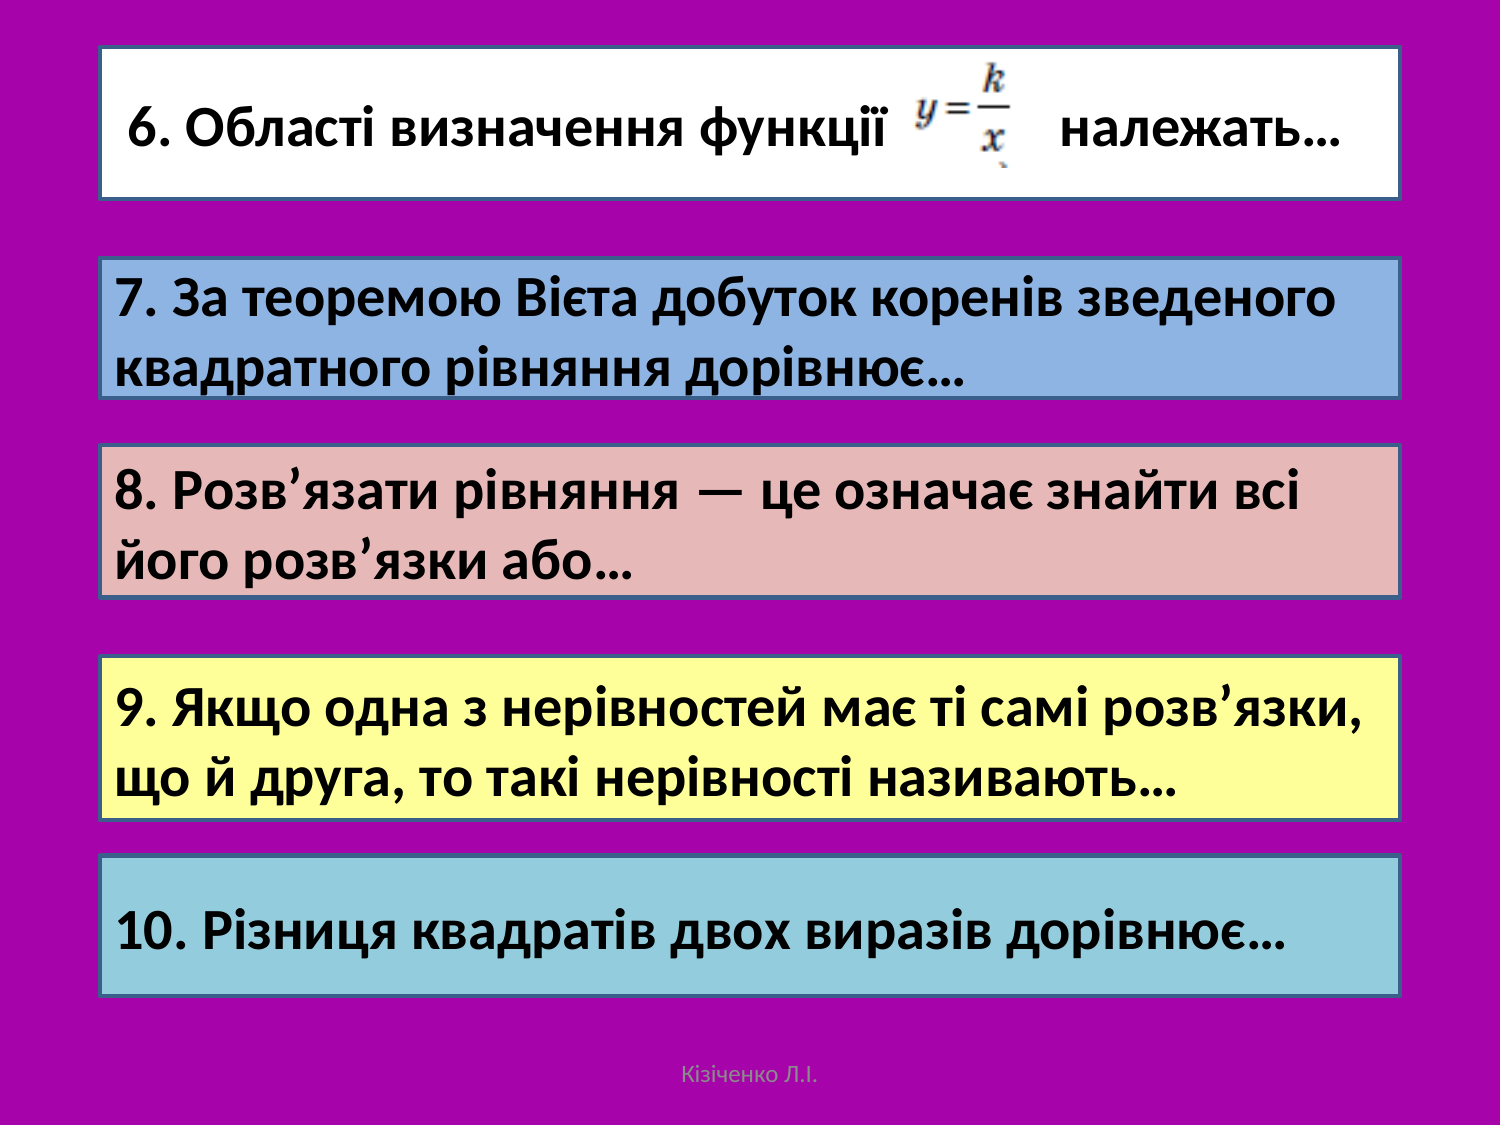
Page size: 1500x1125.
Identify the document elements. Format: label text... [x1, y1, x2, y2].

footer Кізіченко Л.І. [512, 1042, 988, 1103]
text_box 10. Різниця квадратів двох виразів дорівнює… [98, 853, 1402, 998]
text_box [99, 46, 1401, 200]
text_box 7. За теоремою Вієта добуток коренів зведеного квадратного рівняння дорівнює… [98, 256, 1402, 400]
text_box 8. Розв’язати рівняння — це означає знайти всі його розв’язки або… [98, 443, 1402, 600]
text_box 9. Якщо одна з нерівностей має ті самі розв’язки, що й друга, то такі нерівності називають… [98, 654, 1402, 822]
